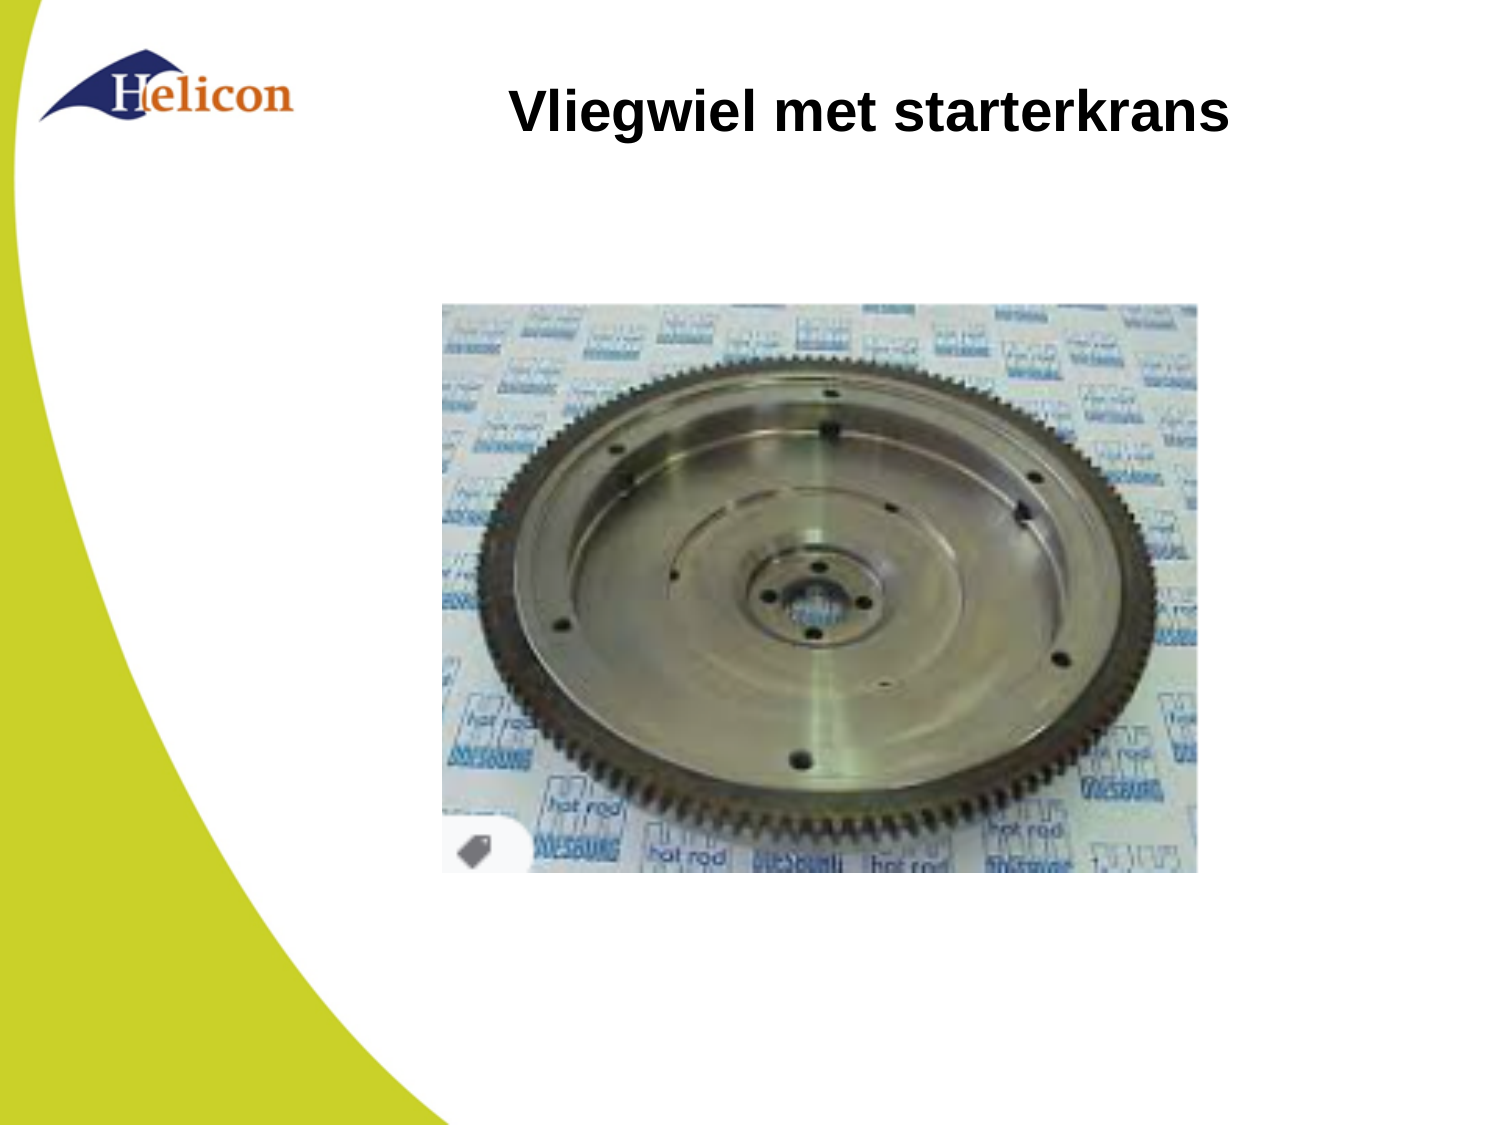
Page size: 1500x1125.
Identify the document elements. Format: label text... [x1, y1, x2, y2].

picture [0, 0, 1500, 1125]
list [442, 302, 1205, 873]
title Vliegwiel met starterkrans [324, 54, 1415, 161]
